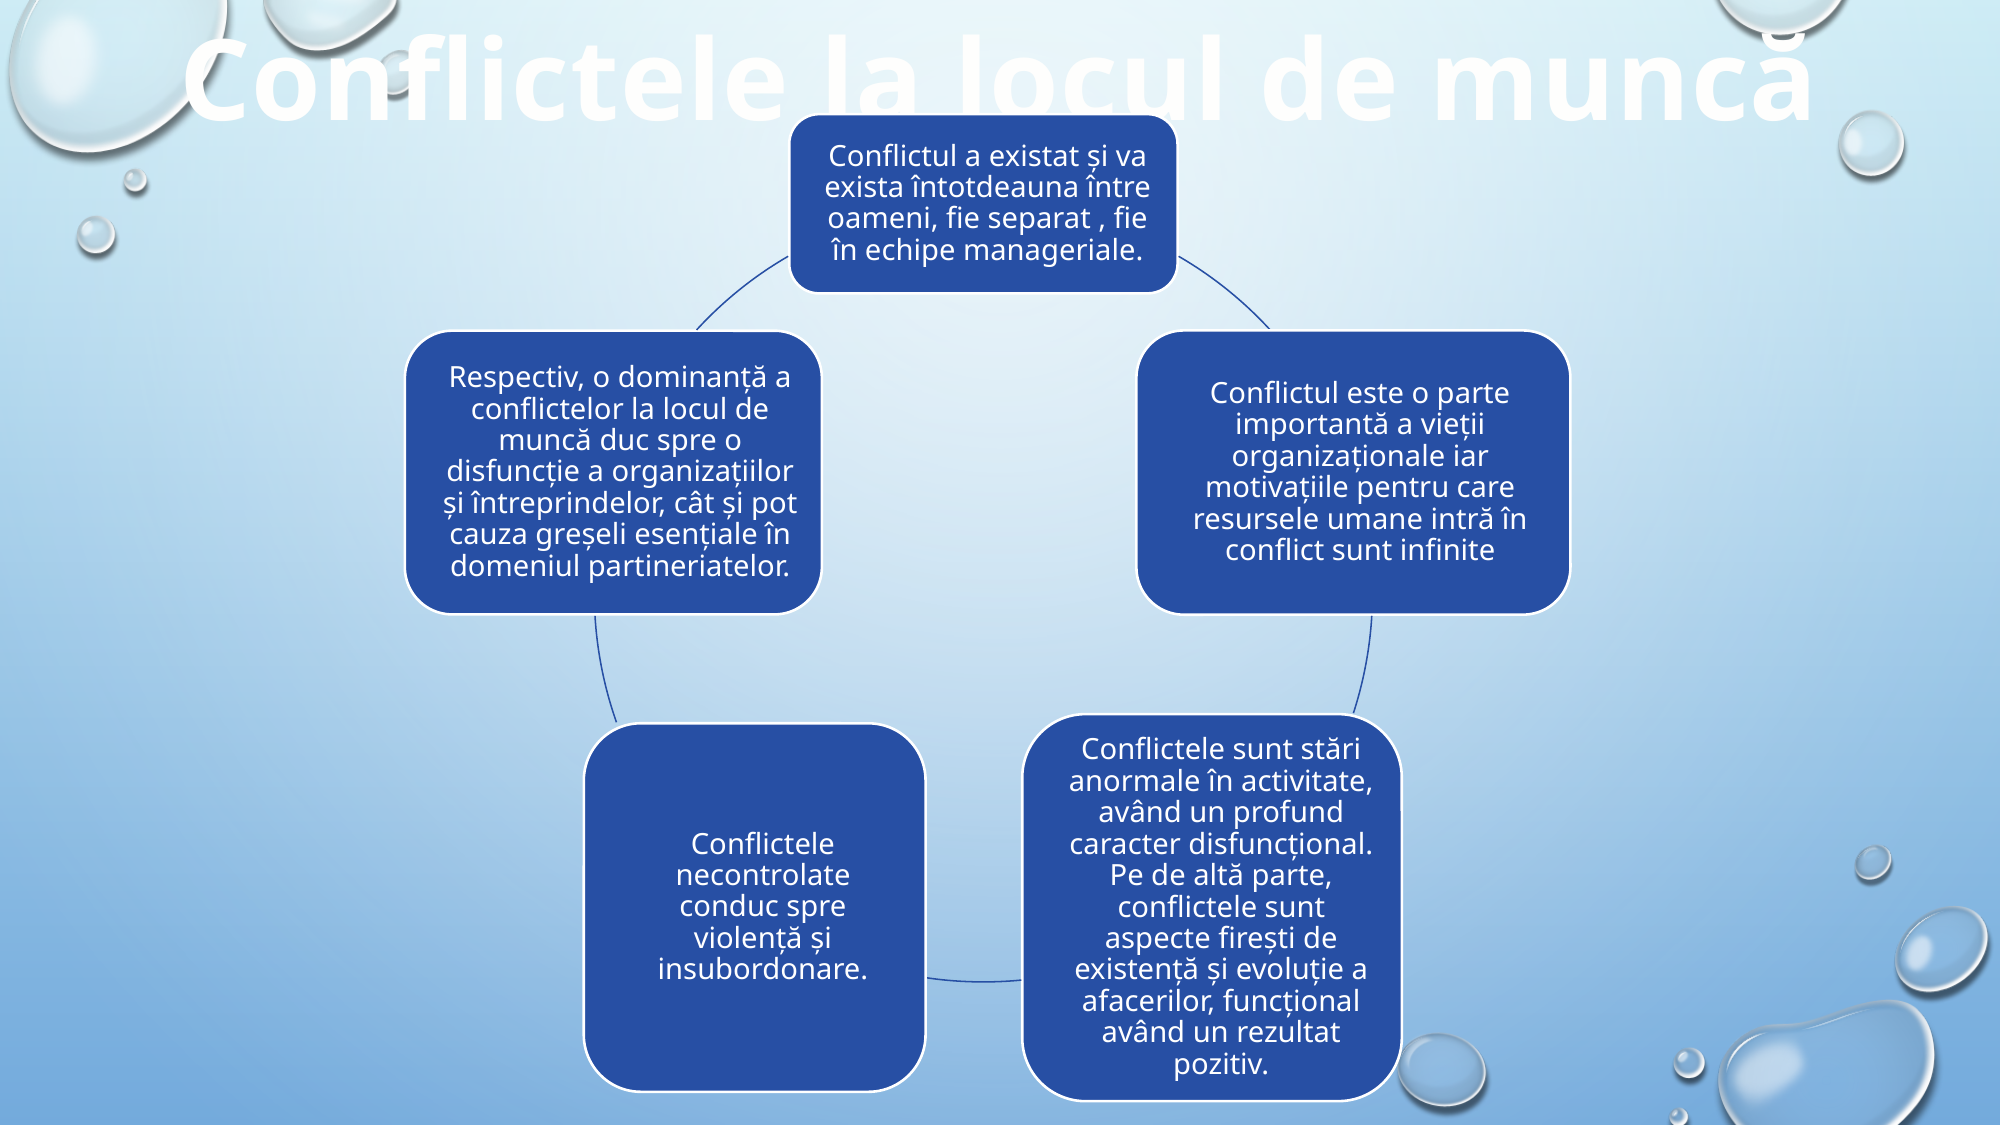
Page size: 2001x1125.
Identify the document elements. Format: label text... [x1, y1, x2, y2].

picture [0, 0, 2000, 1125]
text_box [25, 151, 1951, 1065]
text_box Conflictele la locul de muncă [164, 0, 1836, 148]
